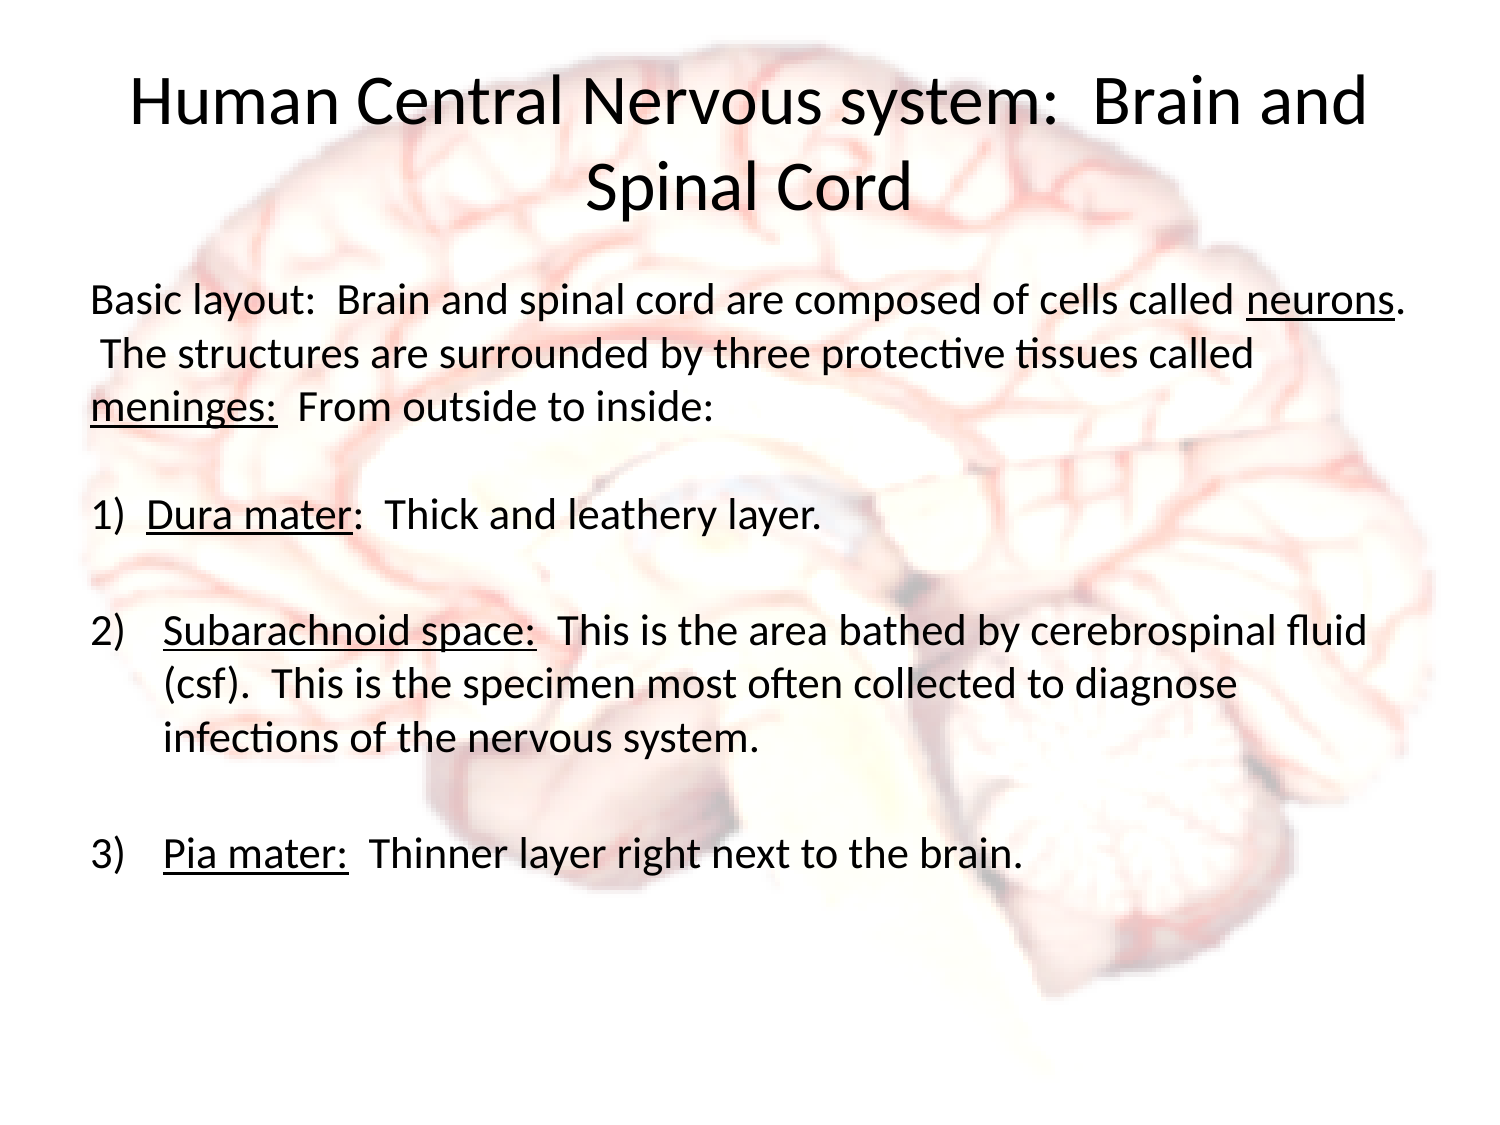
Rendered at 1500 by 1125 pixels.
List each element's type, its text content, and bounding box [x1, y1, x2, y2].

title Human Central Nervous system: Brain and Spinal Cord [75, 45, 1425, 233]
list Basic layout: Brain and spinal cord are composed of cells called neurons. The structures are surrounded by three protective tissues called meninges: From outside to inside: 1) Dura mater: Thick and leathery layer. Subarachnoid space: This is the area bathed by cerebrospinal fluid (csf). This is the specimen most often collected to diagnose infections of the nervous system. Pia mater: Thinner layer right next to the brain. [75, 262, 1425, 888]
